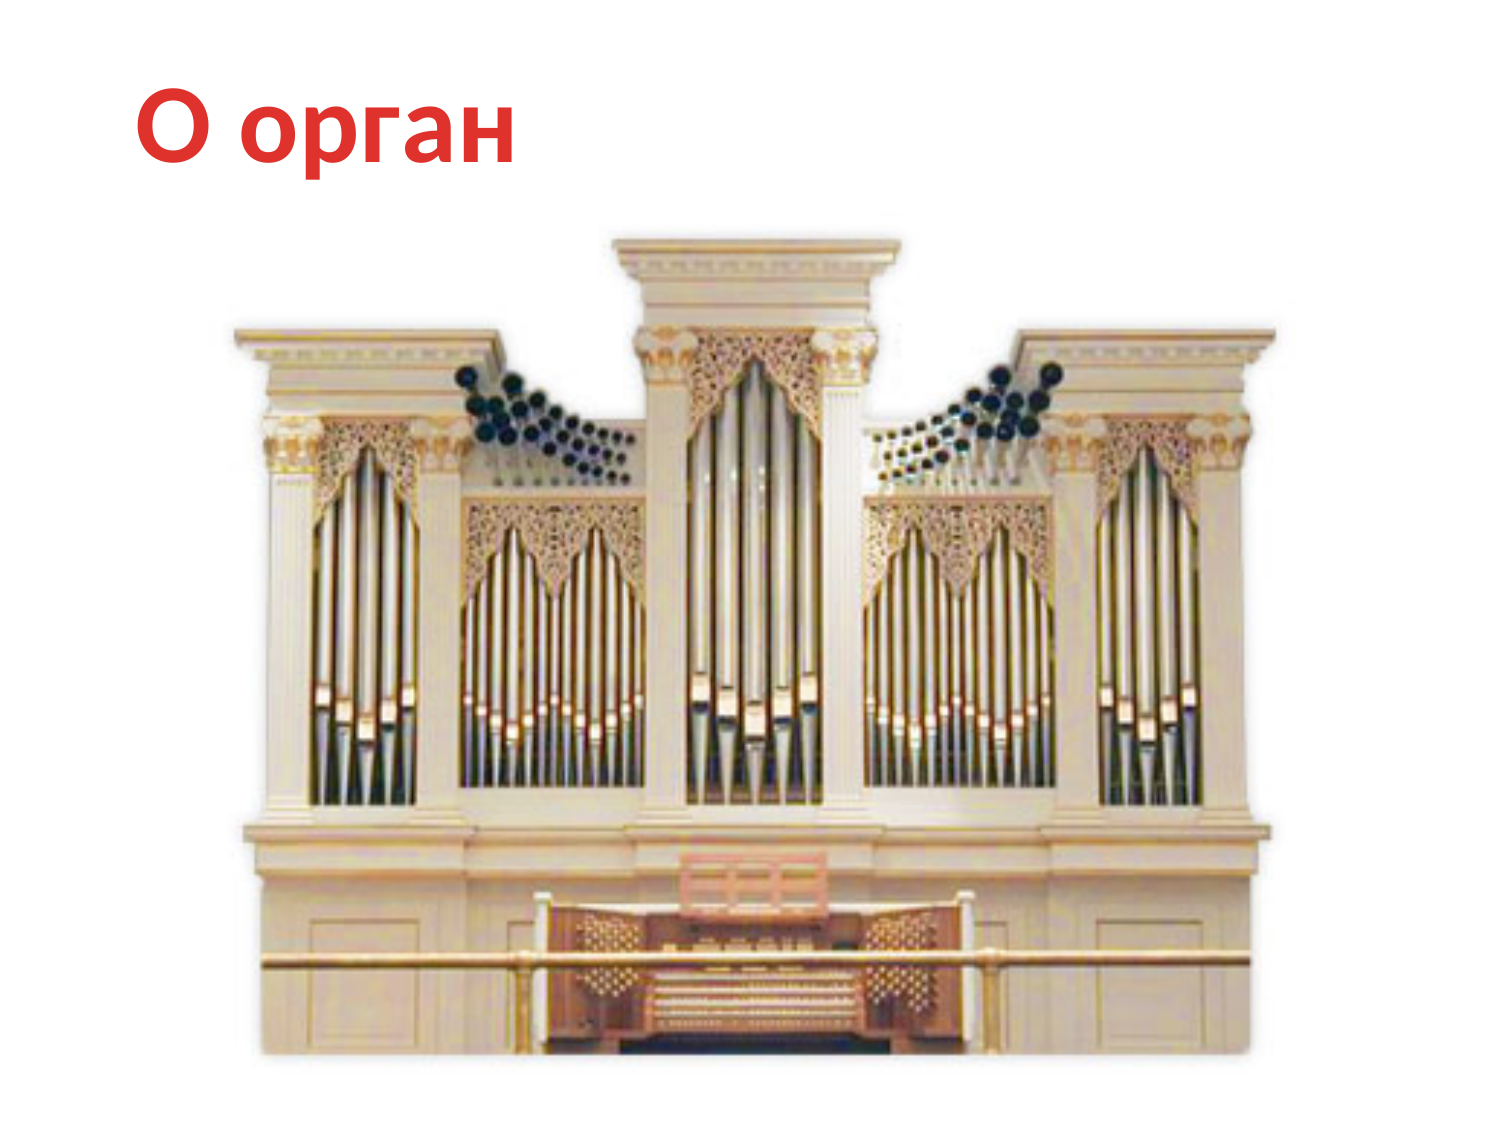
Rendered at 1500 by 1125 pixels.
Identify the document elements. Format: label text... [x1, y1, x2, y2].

text_box О орган [119, 42, 535, 193]
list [206, 207, 1307, 1079]
